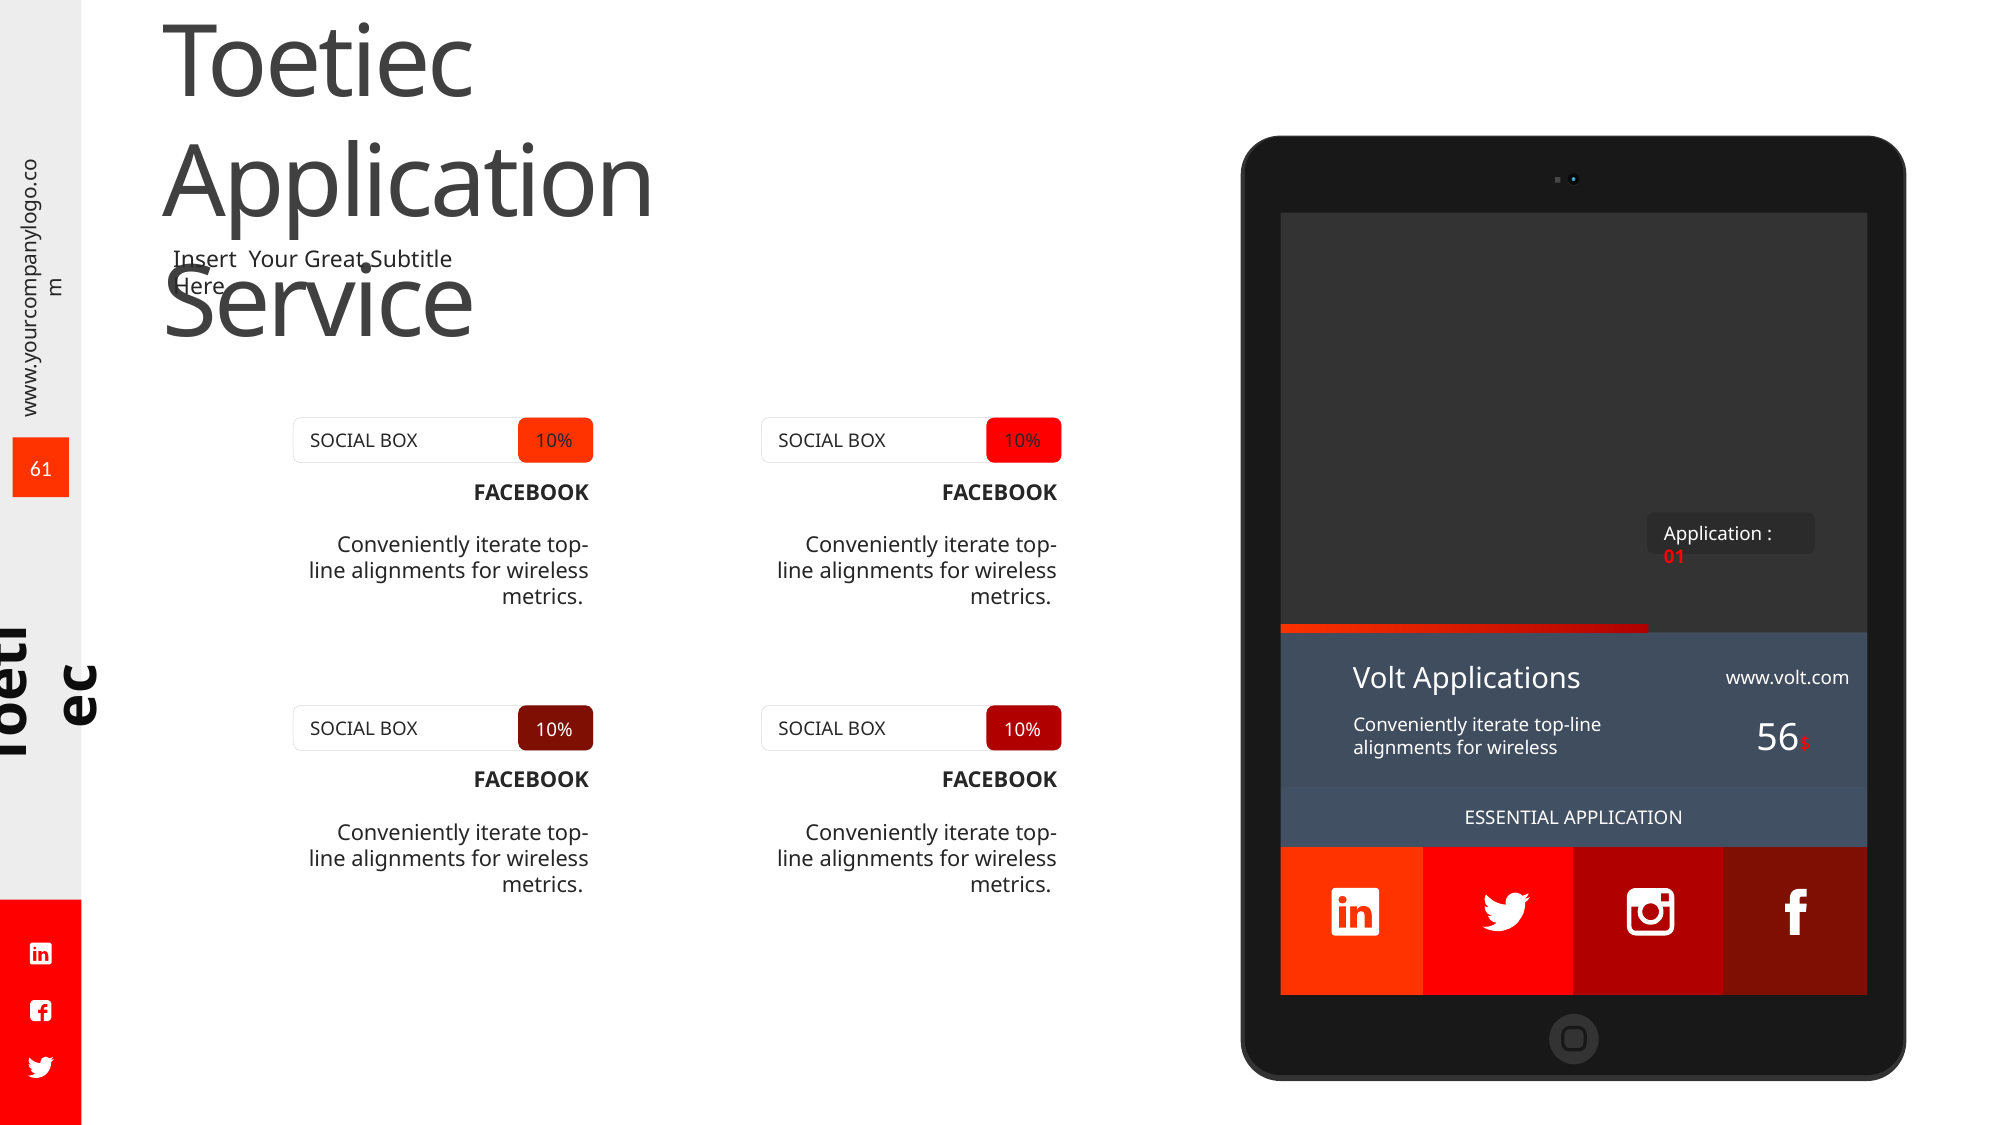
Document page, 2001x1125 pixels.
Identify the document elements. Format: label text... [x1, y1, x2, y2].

text_box FACEBOOK Conveniently iterate top-line alignments for wireless metrics. [293, 758, 604, 905]
text_box Toetiec Application Service [147, 116, 849, 236]
text_box FACEBOOK Conveniently iterate top-line alignments for wireless metrics. [761, 758, 1073, 905]
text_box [1554, 173, 1580, 186]
text_box SOCIAL BOX [292, 704, 523, 752]
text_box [1549, 1013, 1599, 1065]
text_box SOCIAL BOX [760, 704, 991, 752]
text_box 10% [985, 416, 1066, 464]
text_box SOCIAL BOX [760, 416, 992, 464]
text_box 10% [517, 416, 598, 464]
text_box SOCIAL BOX [292, 416, 524, 464]
text_box FACEBOOK Conveniently iterate top-line alignments for wireless metrics. [293, 470, 604, 617]
text_box [1244, 136, 1904, 1076]
text_box 10% [985, 705, 1066, 753]
text_box FACEBOOK Conveniently iterate top-line alignments for wireless metrics. [761, 470, 1073, 617]
text_box [1240, 135, 1907, 1082]
text_box Insert Your Great Subtitle Here [158, 237, 512, 307]
text_box 10% [517, 705, 598, 753]
picture [1280, 214, 1868, 998]
slide_number 61 [12, 437, 69, 498]
